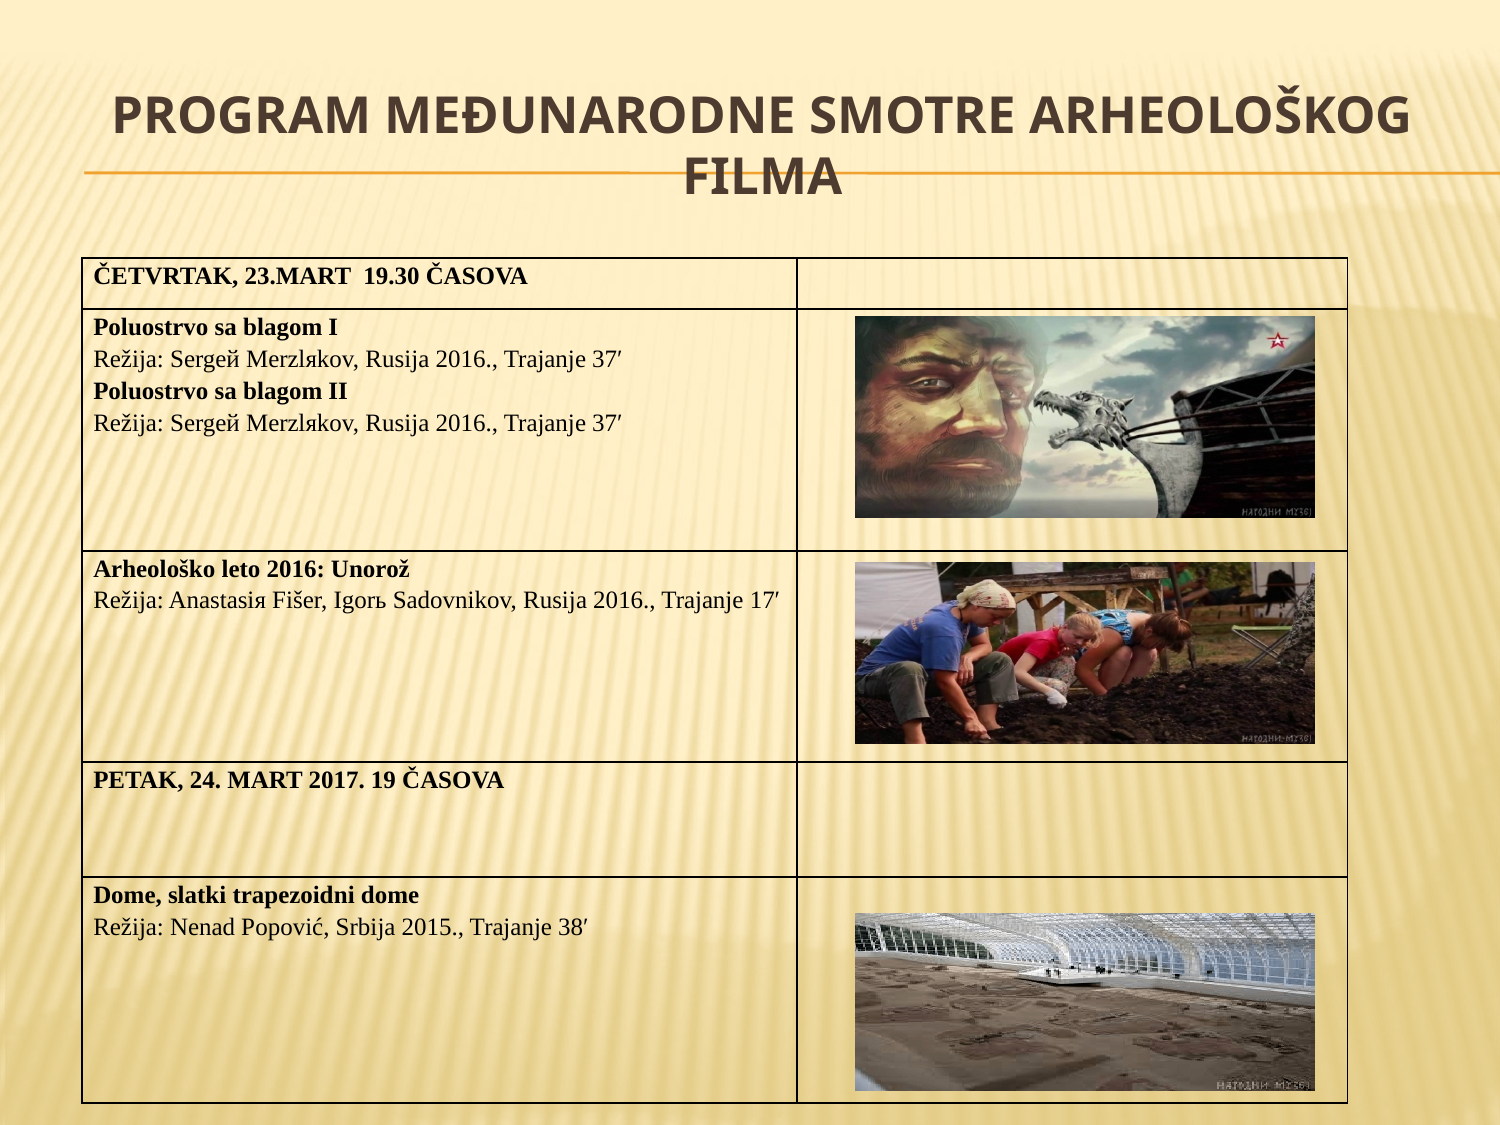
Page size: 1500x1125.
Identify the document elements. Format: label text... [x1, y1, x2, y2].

table_cell [798, 763, 1347, 876]
title PROGRAM MEĐUNARODNE SMOTRE ARHEOLOŠKOG FILMA [50, 75, 1475, 213]
table_cell [798, 310, 1347, 550]
picture [855, 913, 1316, 1091]
table_cell Dome, slatki trapezoidni dome Režija: Nenad Popović, Srbija 2015., Trajanje 38′ [83, 878, 796, 1102]
table_cell [798, 552, 1347, 761]
table_header ČETVRTAK, 23.MART 19.30 ČASOVA [83, 259, 796, 308]
table_cell PETAK, 24. MART 2017. 19 ČASOVA [83, 763, 796, 876]
picture [855, 316, 1316, 519]
picture [855, 562, 1316, 745]
table_cell Poluostrvo sa blagom I Režija: Sergeй Merzlяkov, Rusija 2016., Trajanje 37′ Poluostrvo sa blagom II Režija: Sergeй Merzlяkov, Rusija 2016., Trajanje 37′ [83, 310, 796, 550]
table_cell [798, 878, 1347, 1102]
table_header [798, 259, 1347, 308]
table_cell Arheološko leto 2016: Unorož Režija: Anastasiя Fišer, Igorь Sadovnikov, Rusija 2016., Trajanje 17′ [83, 552, 796, 761]
